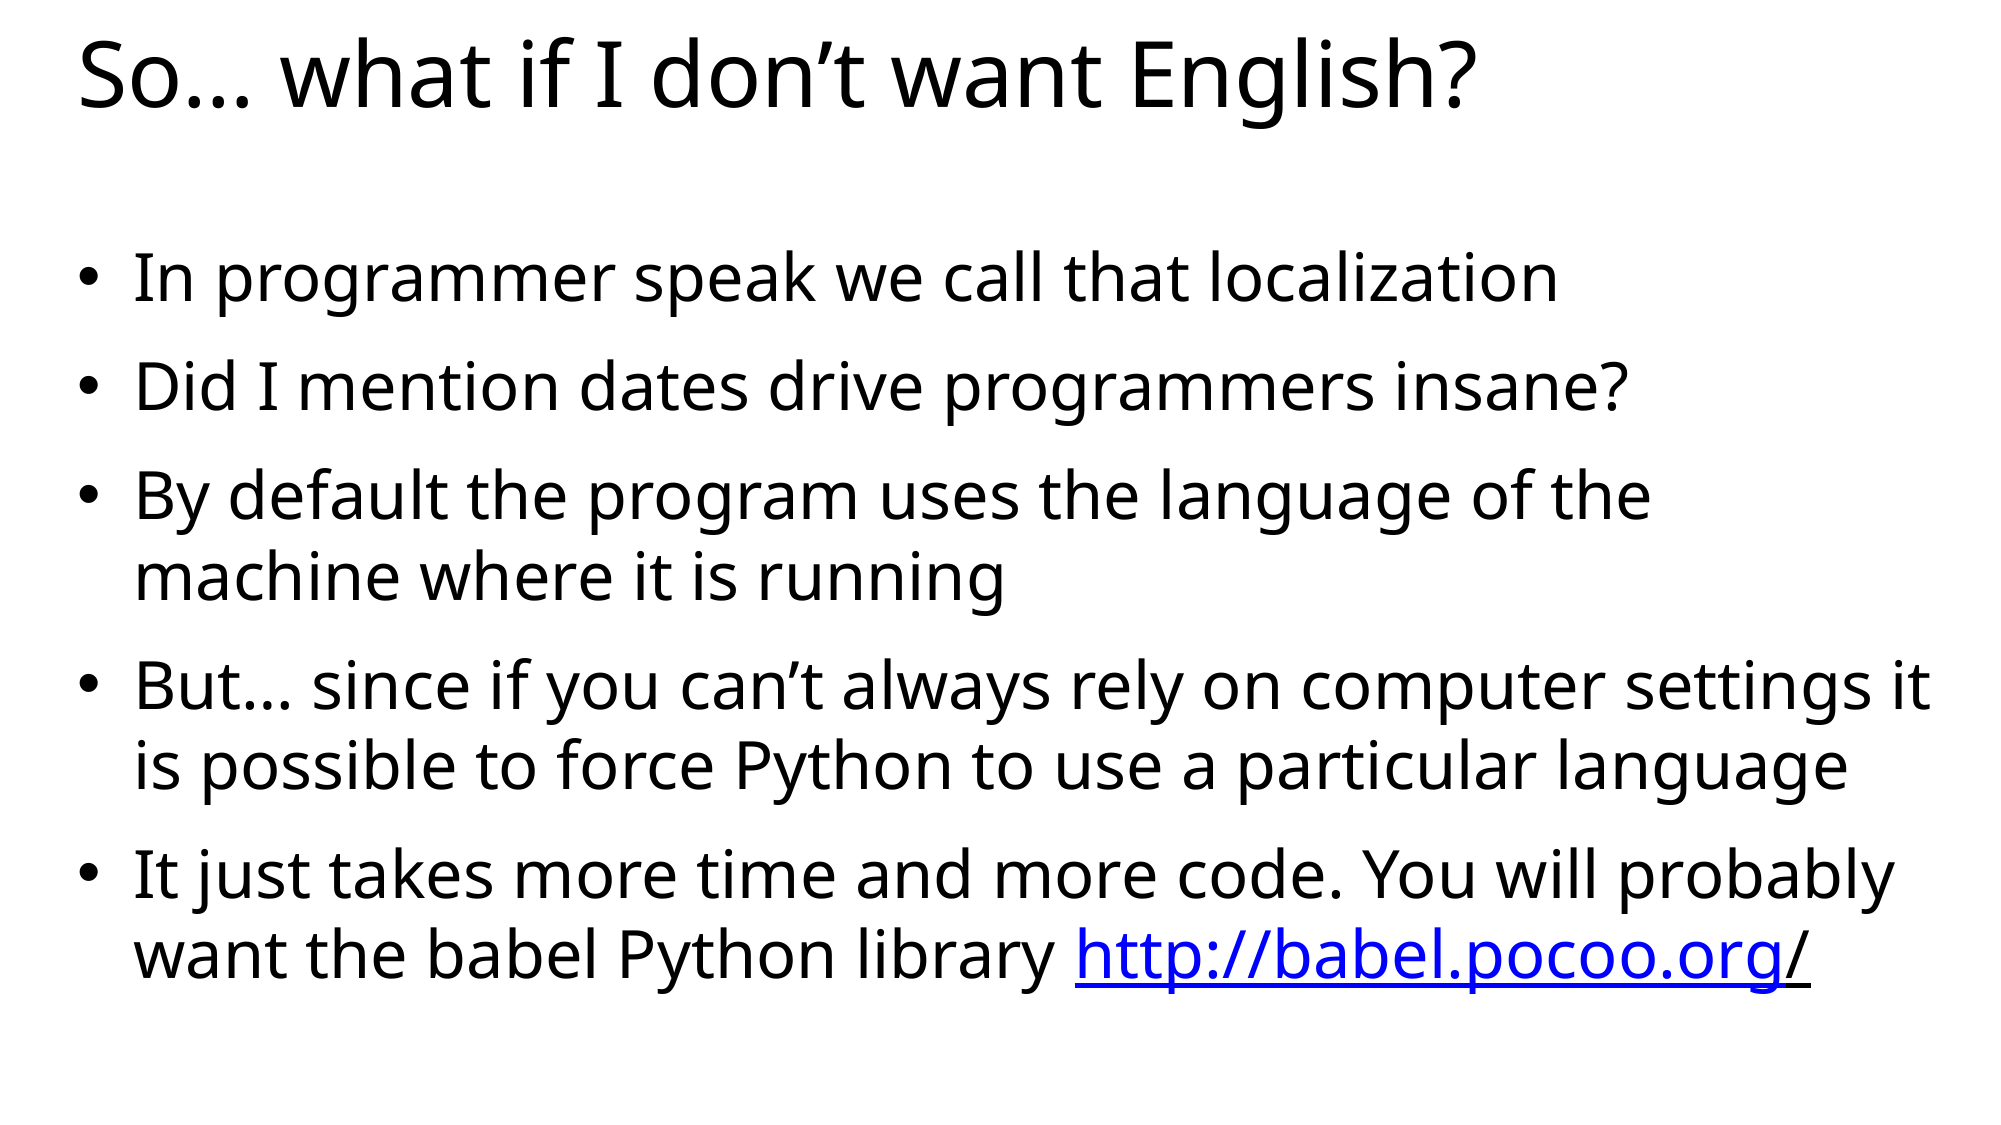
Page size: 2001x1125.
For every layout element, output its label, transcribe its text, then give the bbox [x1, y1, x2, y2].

title So… what if I don’t want English? [62, 29, 1953, 205]
list In programmer speak we call that localization Did I mention dates drive programmers insane? By default the program uses the language of the machine where it is running But… since if you can’t always rely on computer settings it is possible to force Python to use a particular language It just takes more time and more code. You will probably want the babel Python library http://babel.pocoo.org/ [62, 227, 1953, 1096]
